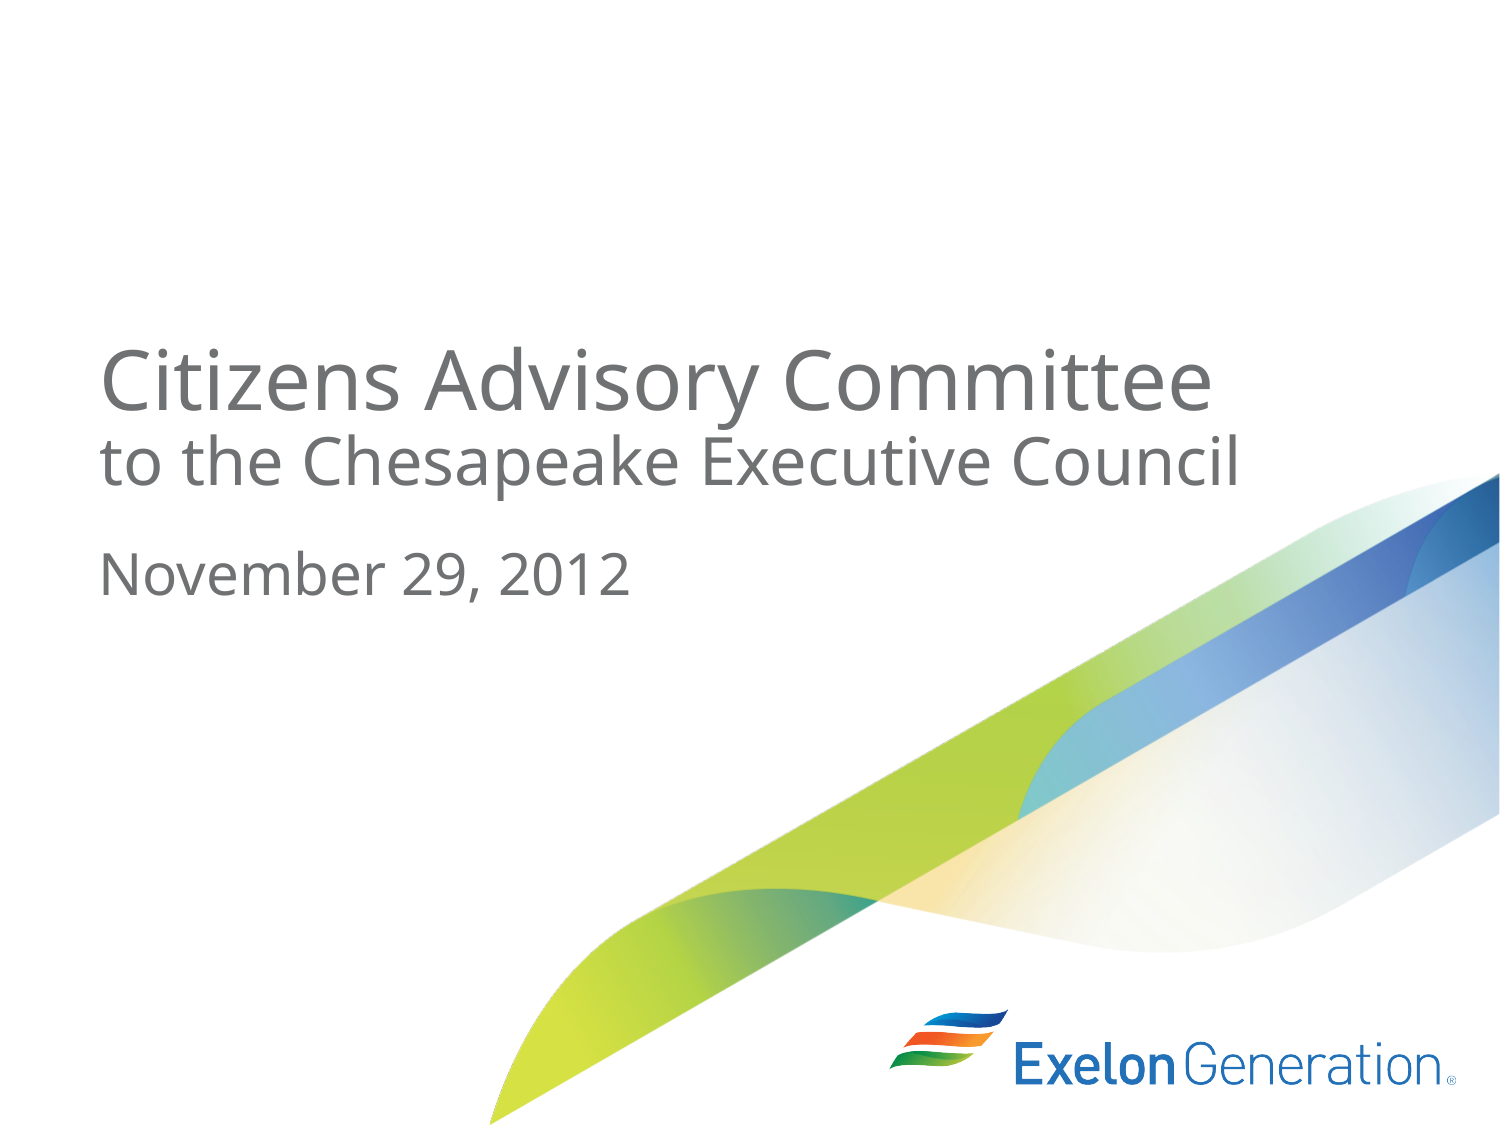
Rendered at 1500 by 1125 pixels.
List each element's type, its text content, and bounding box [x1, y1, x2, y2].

subtitle November 29, 2012 [98, 545, 1187, 646]
title Citizens Advisory Committee to the Chesapeake Executive Council [99, 218, 1409, 501]
picture [0, 0, 1500, 1125]
